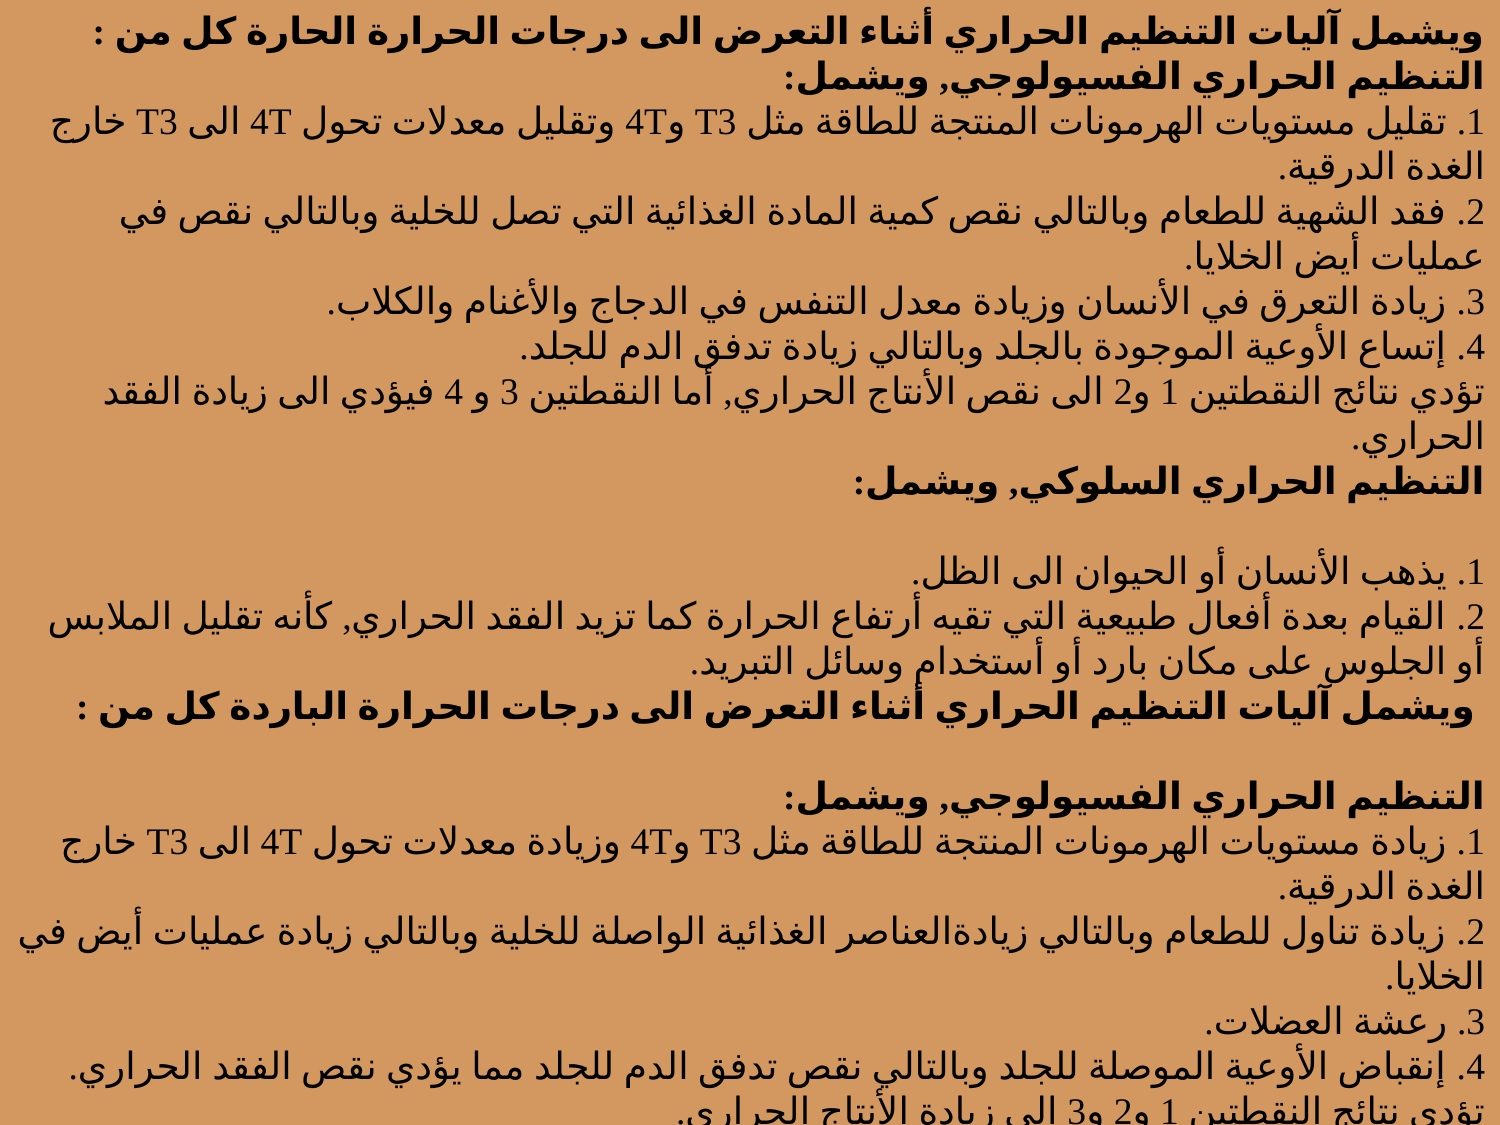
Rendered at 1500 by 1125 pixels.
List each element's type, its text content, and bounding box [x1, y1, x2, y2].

text_box ويشمل آليات التنظيم الحراري أثناء التعرض الى درجات الحرارة الحارة كل من : التنظيم الحراري الفسيولوجي, ويشمل: 1. تقليل مستويات الهرمونات المنتجة للطاقة مثل T3 و4T وتقليل معدلات تحول 4T الى T3 خارج الغدة الدرقية. 2. فقد الشهية للطعام وبالتالي نقص كمية المادة الغذائية التي تصل للخلية وبالتالي نقص في عمليات أيض الخلايا. 3. زيادة التعرق في الأنسان وزيادة معدل التنفس في الدجاج والأغنام والكلاب. 4. إتساع الأوعية الموجودة بالجلد وبالتالي زيادة تدفق الدم للجلد. تؤدي نتائج النقطتين 1 و2 الى نقص الأنتاج الحراري, أما النقطتين 3 و 4 فيؤدي الى زيادة الفقد الحراري. التنظيم الحراري السلوكي, ويشمل: 1. يذهب الأنسان أو الحيوان الى الظل. 2. القيام بعدة أفعال طبيعية التي تقيه أرتفاع الحرارة كما تزيد الفقد الحراري, كأنه تقليل الملابس أو الجلوس على مكان بارد أو أستخدام وسائل التبريد. ويشمل آليات التنظيم الحراري أثناء التعرض الى درجات الحرارة الباردة كل من : التنظيم الحراري الفسيولوجي, ويشمل: 1. زيادة مستويات الهرمونات المنتجة للطاقة مثل T3 و4T وزيادة معدلات تحول 4T الى T3 خارج الغدة الدرقية. 2. زيادة تناول للطعام وبالتالي زيادةالعناصر الغذائية الواصلة للخلية وبالتالي زيادة عمليات أيض في الخلايا. 3. رعشة العضلات. 4. إنقباض الأوعية الموصلة للجلد وبالتالي نقص تدفق الدم للجلد مما يؤدي نقص الفقد الحراري. تؤدي نتائج النقطتين 1 و2 و3 الى زيادة الأنتاج الحراري. التنظيم الحراري السلوكي, ويشمل: 1. يذهب الأنسان أو الحيوان الى لمناطق الدافئة. 2. القيام بعدة أفعال طبيعية ليقلل الفقد الحراري, كأنه الزيادة في أرتداء الملابس السميكة أو الجلوس على مكان دافئة أو الجلوس بجوار بعضها بالنسبة للحيوان. [0, 0, 1500, 1125]
